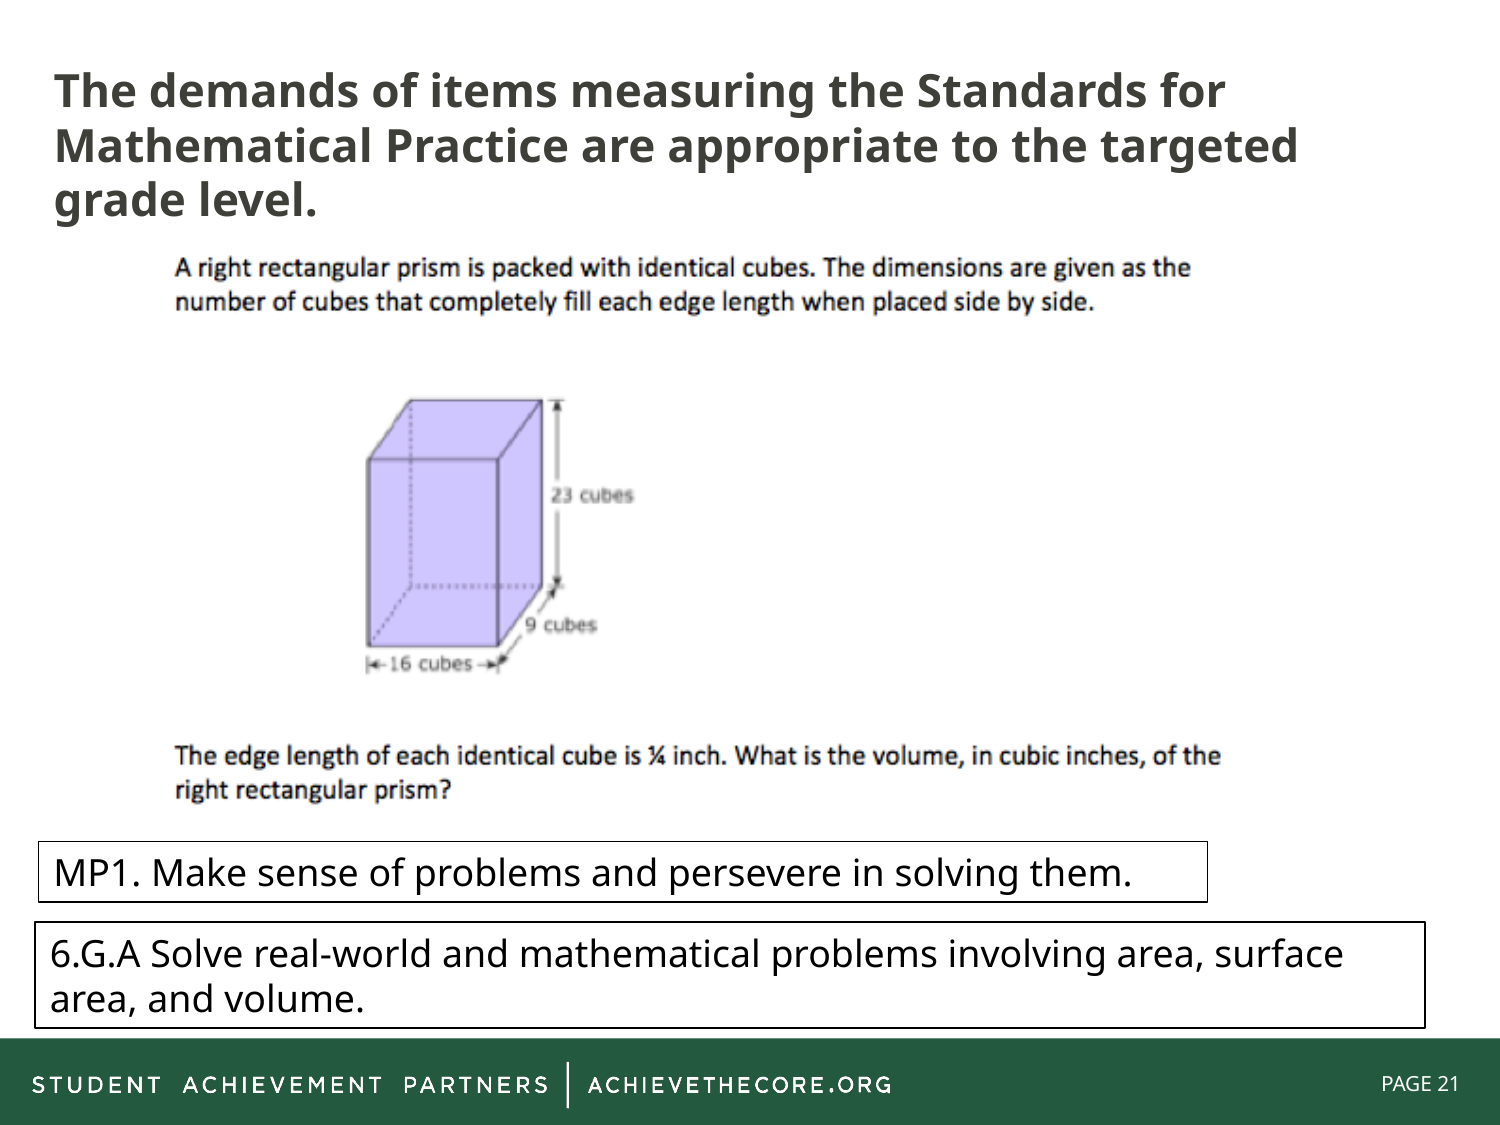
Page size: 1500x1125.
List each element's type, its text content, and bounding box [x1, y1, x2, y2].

text_box MP1. Make sense of problems and persevere in solving them. [38, 841, 1208, 903]
text_box 6.G.A Solve real-world and mathematical problems involving area, surface area, and volume. [34, 922, 1425, 1028]
picture [12, 1055, 911, 1112]
title The demands of items measuring the Standards for Mathematical Practice are appropriate to the targeted grade level. [38, 54, 1430, 233]
picture [129, 224, 1254, 837]
